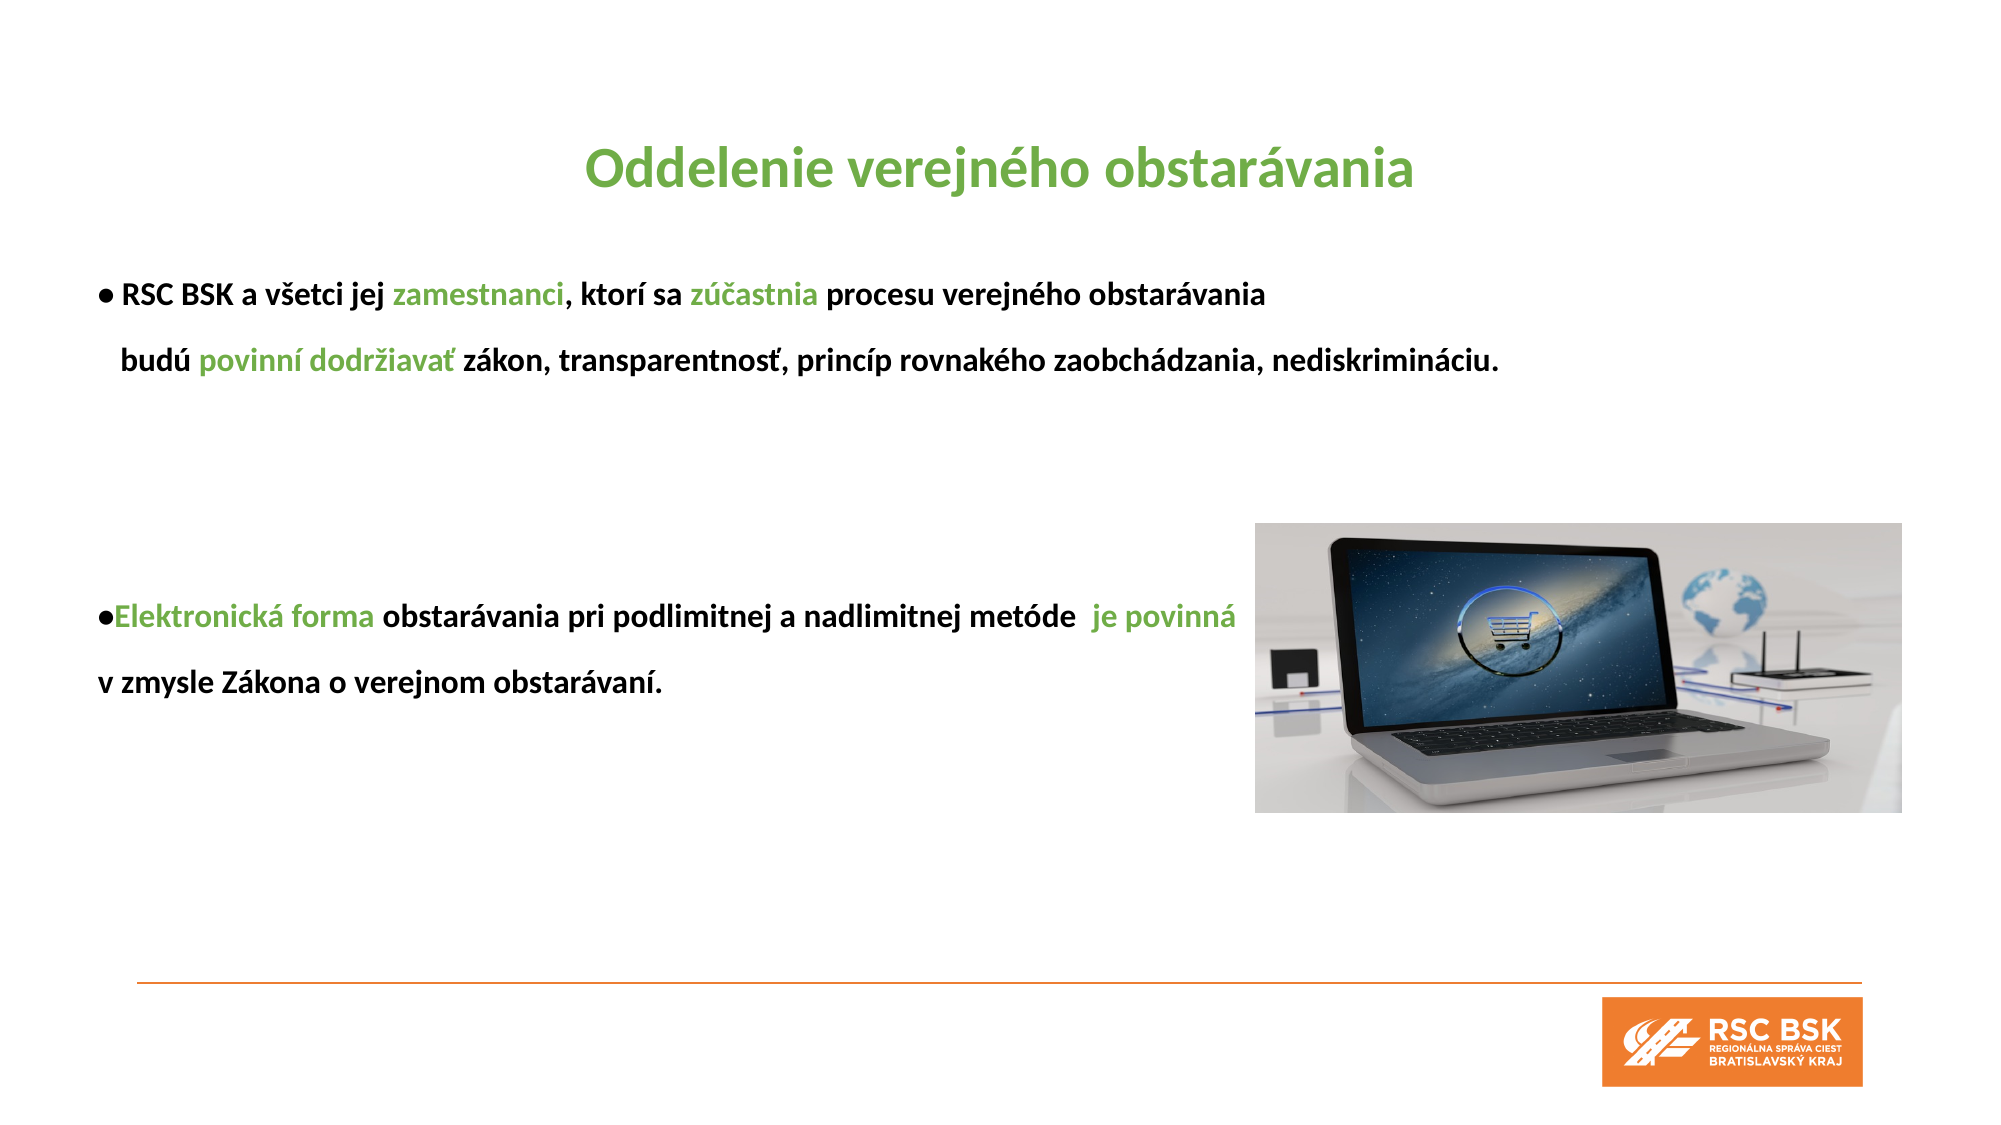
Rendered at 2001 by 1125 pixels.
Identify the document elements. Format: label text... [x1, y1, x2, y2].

title Oddelenie verejného obstarávania [137, 59, 1863, 278]
picture [1255, 523, 1902, 813]
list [1602, 997, 1863, 1087]
text_box • RSC BSK a všetci jej zamestnanci, ktorí sa zúčastnia procesu verejného obstarávania budú povinní dodržiavať zákon, transparentnosť, princíp rovnakého zaobchádzania, nediskrimináciu. •Elektronická forma obstarávania pri podlimitnej a nadlimitnej metóde je povinná v zmysle Zákona o verejnom obstarávaní. [83, 197, 1844, 1125]
